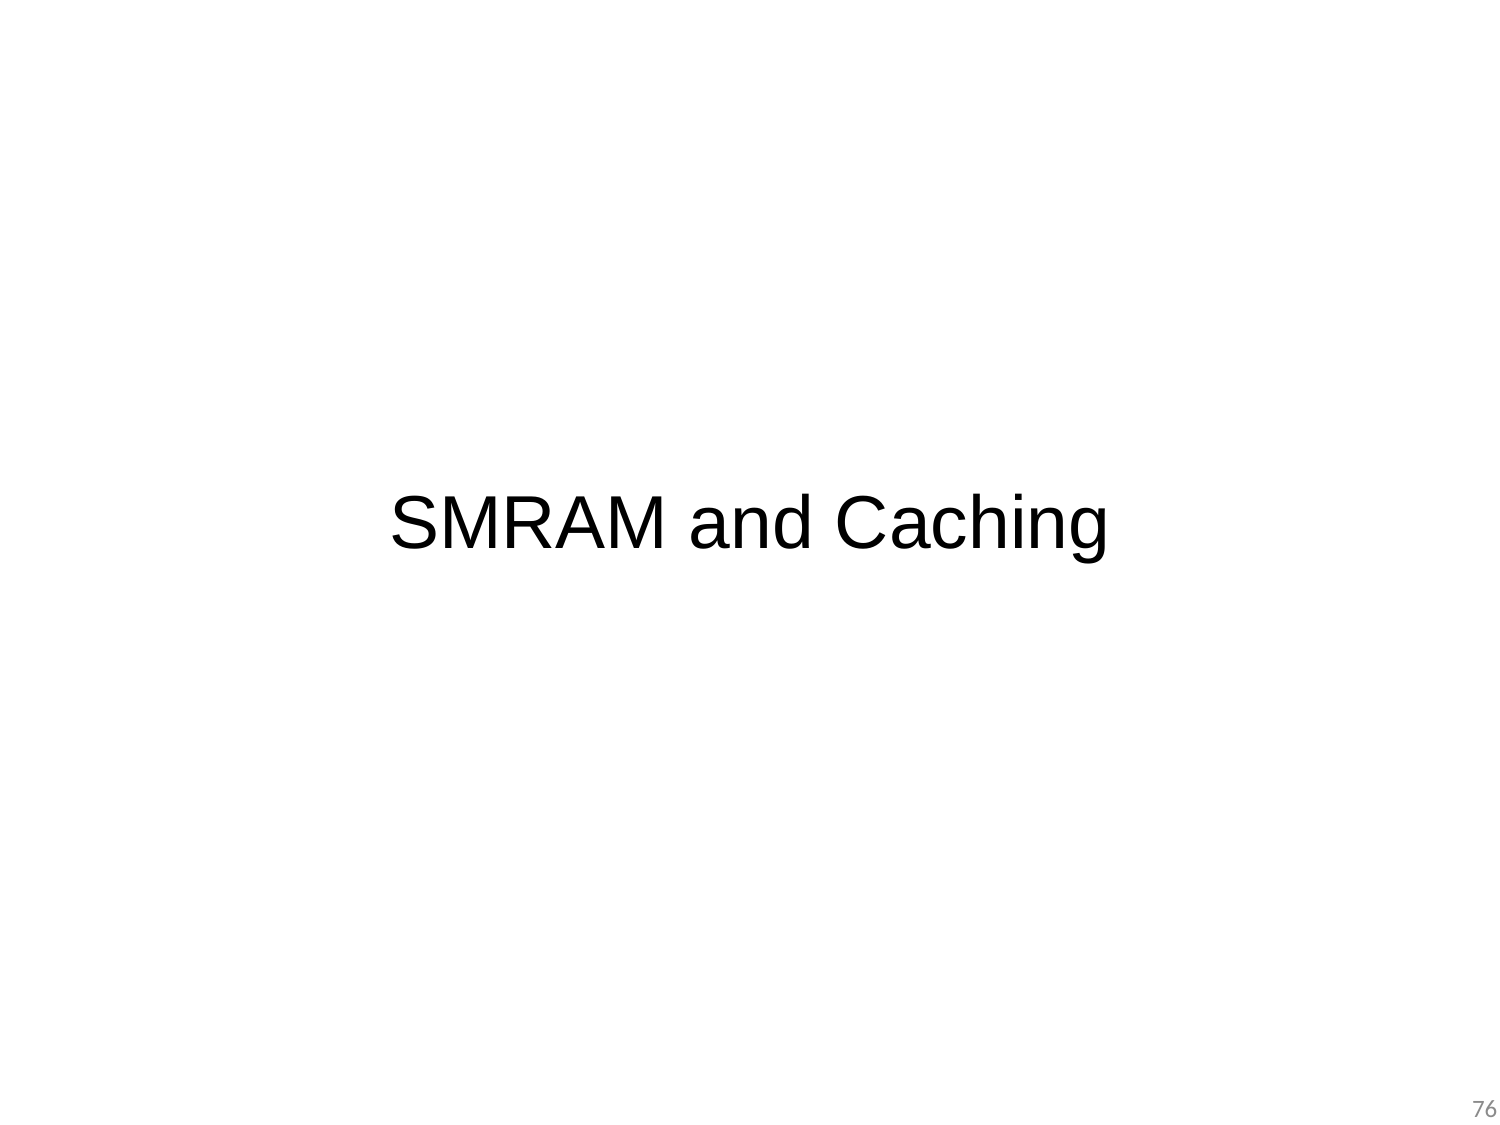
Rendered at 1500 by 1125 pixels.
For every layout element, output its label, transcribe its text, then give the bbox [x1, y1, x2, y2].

title SMRAM and Caching [75, 425, 1425, 613]
slide_number 76 [1162, 1077, 1500, 1125]
